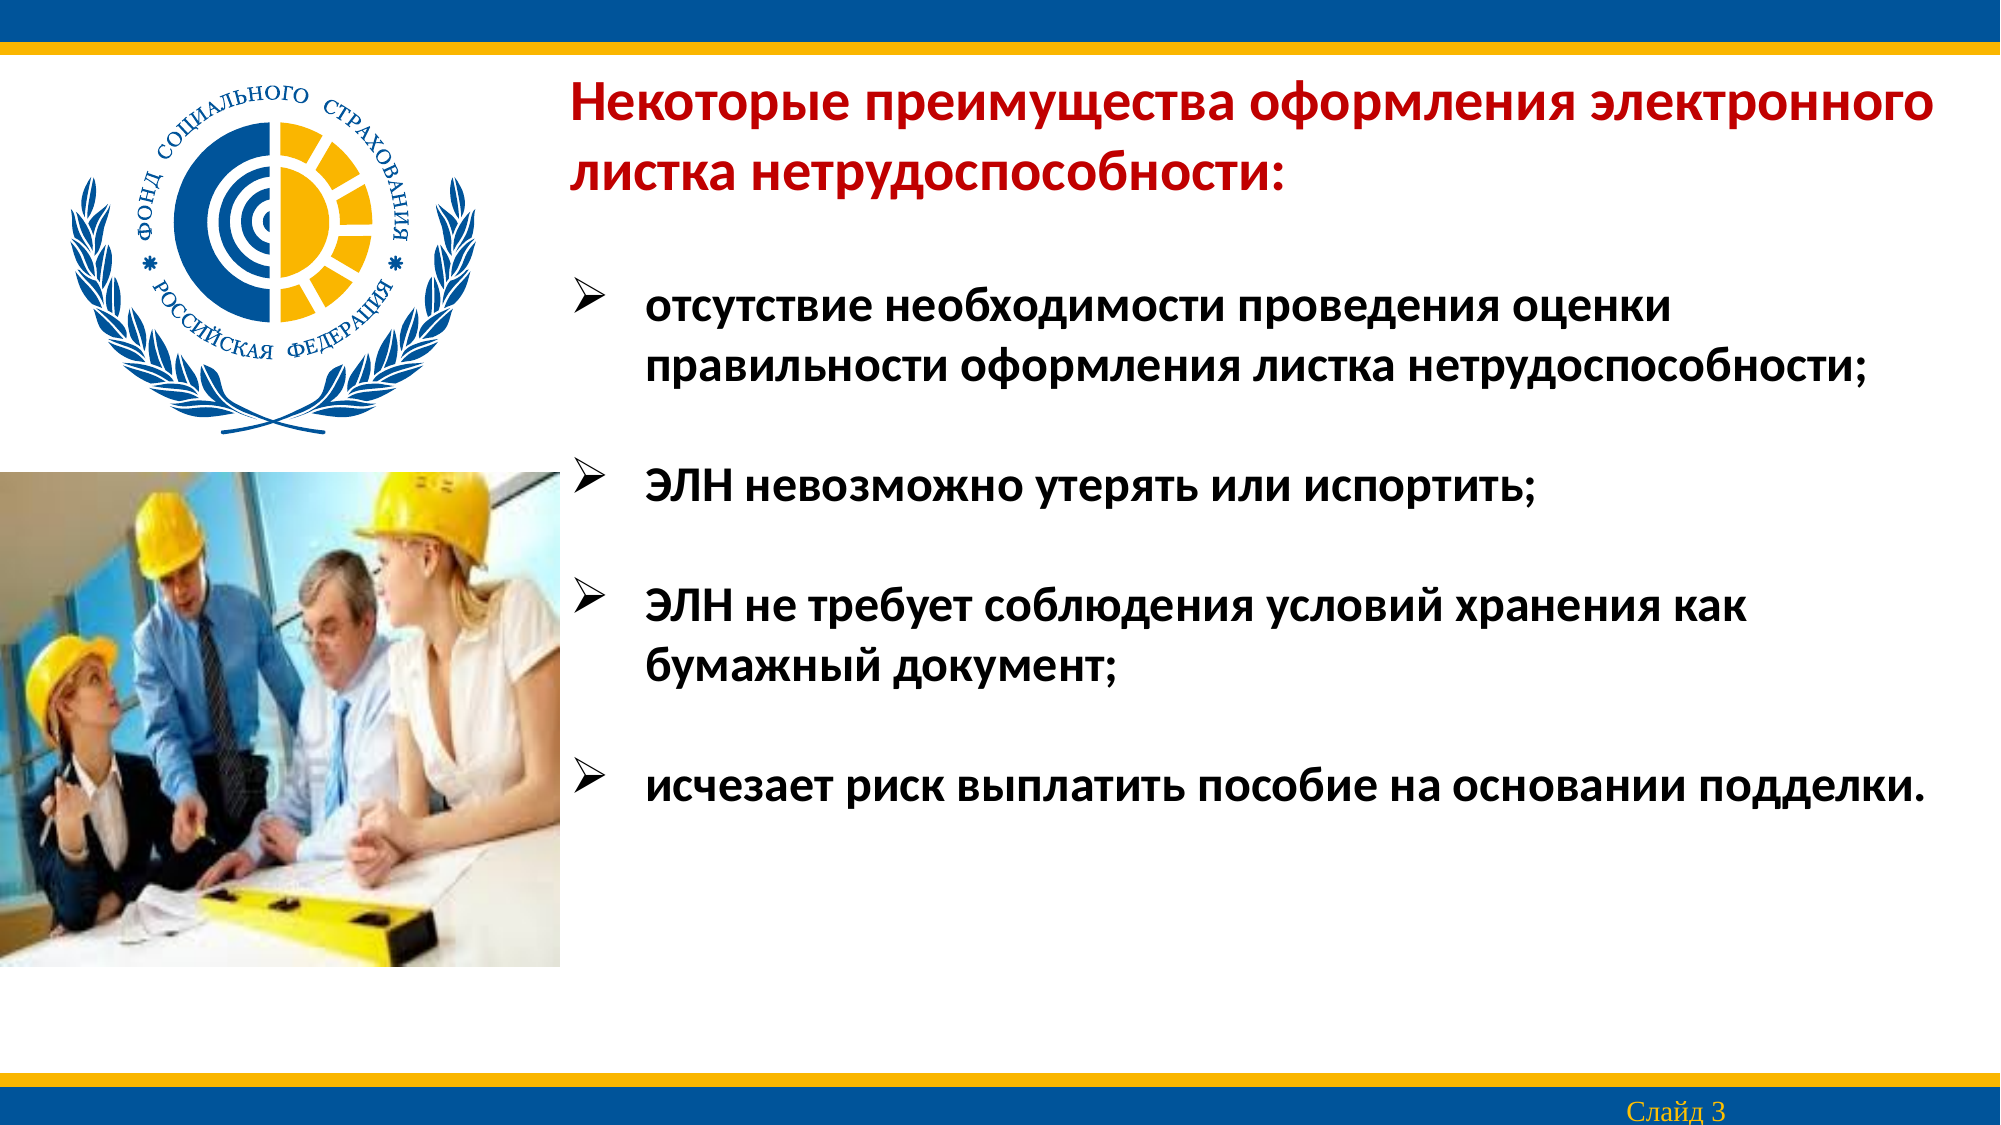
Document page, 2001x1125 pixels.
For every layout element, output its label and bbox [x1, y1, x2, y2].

text_box [70, 85, 476, 435]
text_box [0, 0, 2000, 1125]
picture [0, 472, 560, 967]
